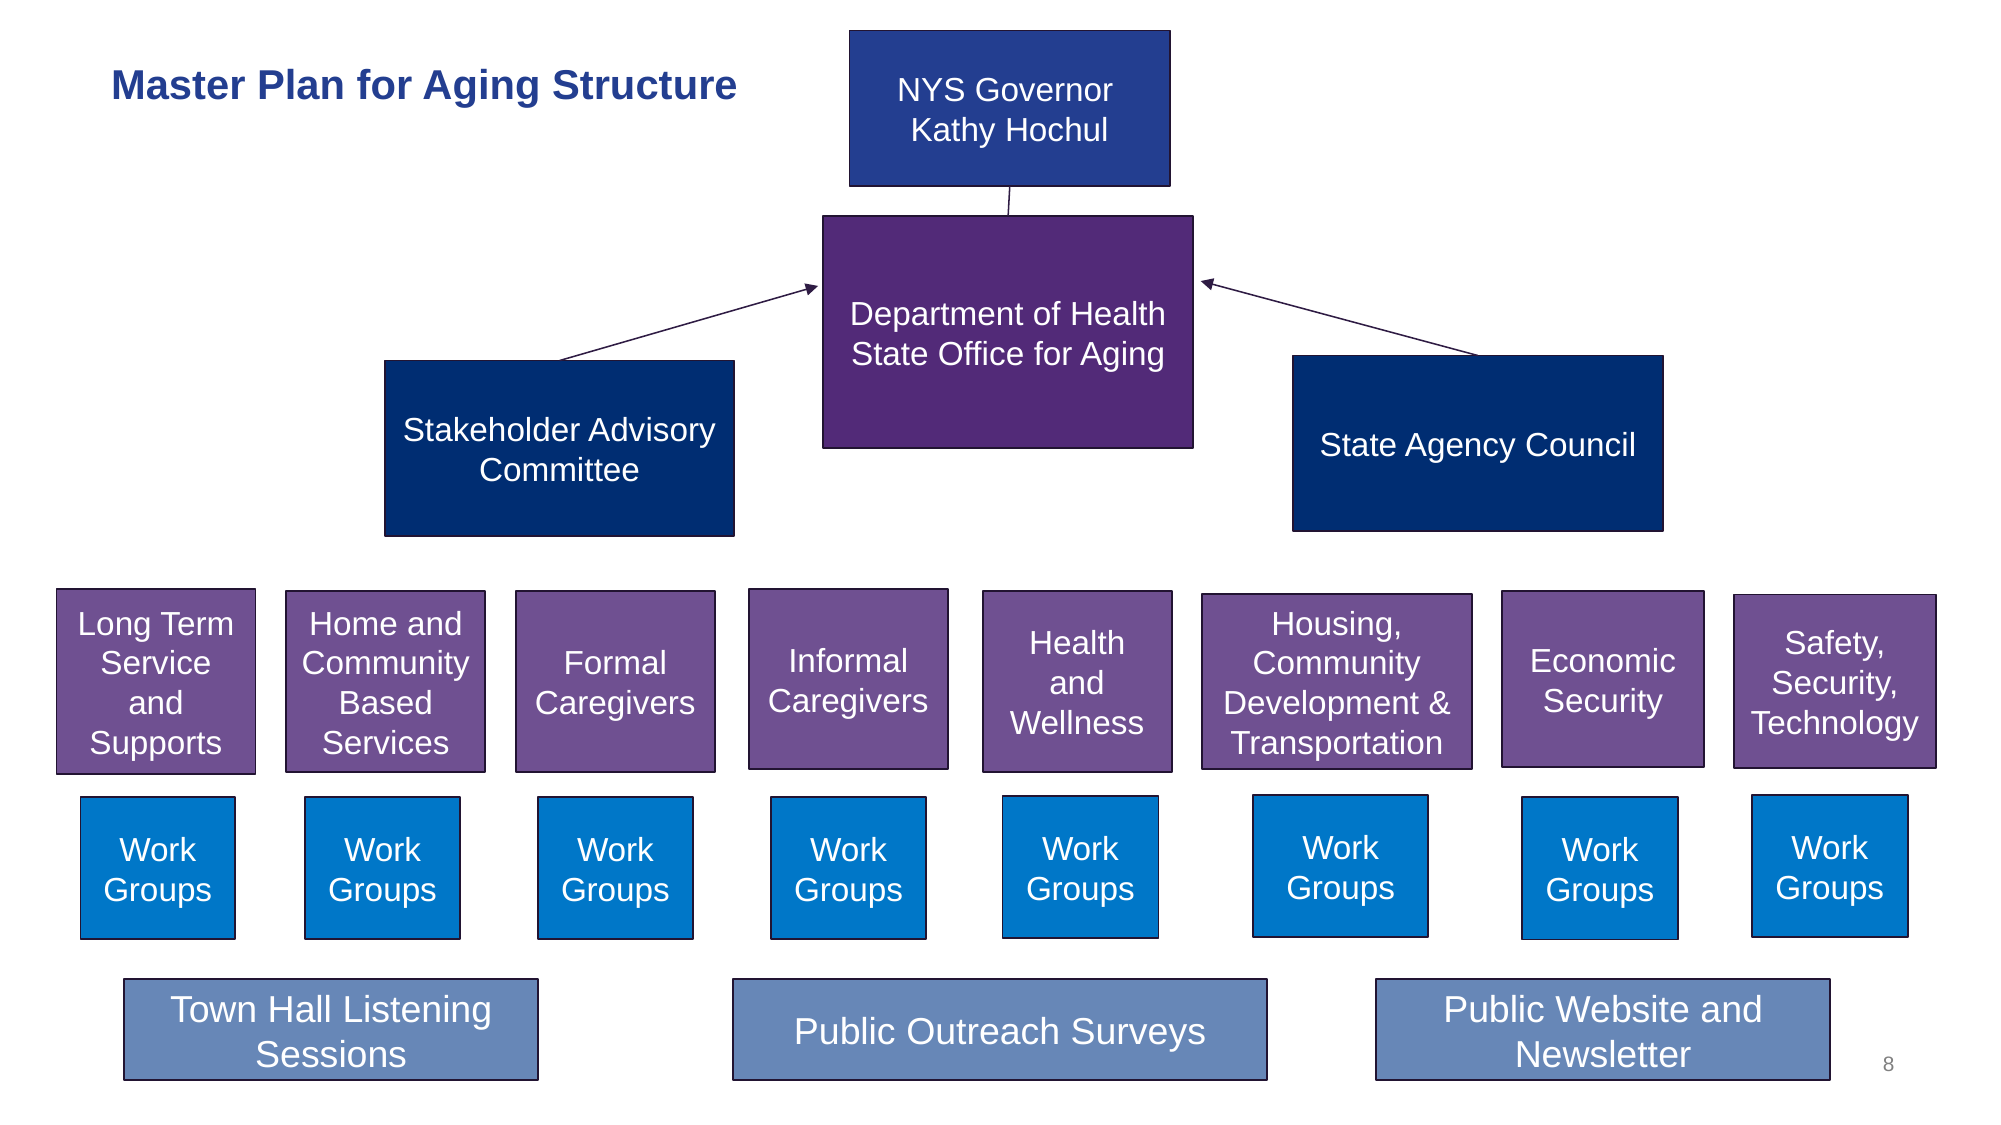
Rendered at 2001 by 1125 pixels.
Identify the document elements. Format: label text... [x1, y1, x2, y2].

text_box Stakeholder Advisory Committee [384, 360, 735, 537]
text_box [1007, 185, 1011, 217]
text_box Town Hall Listening Sessions [123, 978, 539, 1081]
text_box Housing, Community Development & Transportation [1201, 593, 1473, 770]
text_box Economic Security [1501, 590, 1705, 768]
text_box Work Groups [1002, 795, 1159, 939]
text_box Master Plan for Aging Structure [77, 50, 772, 116]
text_box Work Groups [80, 796, 236, 940]
text_box Long Term Service and Supports [56, 588, 256, 775]
text_box Public Website and Newsletter [1375, 978, 1831, 1081]
text_box State Agency Council [1292, 355, 1664, 532]
text_box Home and Community Based Services [285, 590, 486, 773]
text_box Work Groups [1252, 794, 1429, 938]
text_box Work Groups [770, 796, 927, 940]
text_box Work Groups [1521, 796, 1679, 940]
text_box NYS Governor Kathy Hochul [849, 30, 1171, 187]
text_box Formal Caregivers [515, 590, 716, 773]
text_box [559, 285, 819, 361]
text_box Department of Health State Office for Aging [822, 215, 1194, 449]
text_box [1200, 280, 1479, 356]
text_box Public Outreach Surveys [732, 978, 1268, 1081]
text_box Work Groups [537, 796, 694, 940]
text_box Safety, Security, Technology [1733, 594, 1937, 769]
text_box Work Groups [304, 796, 461, 940]
text_box Informal Caregivers [748, 588, 949, 770]
text_box Work Groups [1751, 794, 1909, 938]
text_box Health and Wellness [982, 590, 1173, 773]
